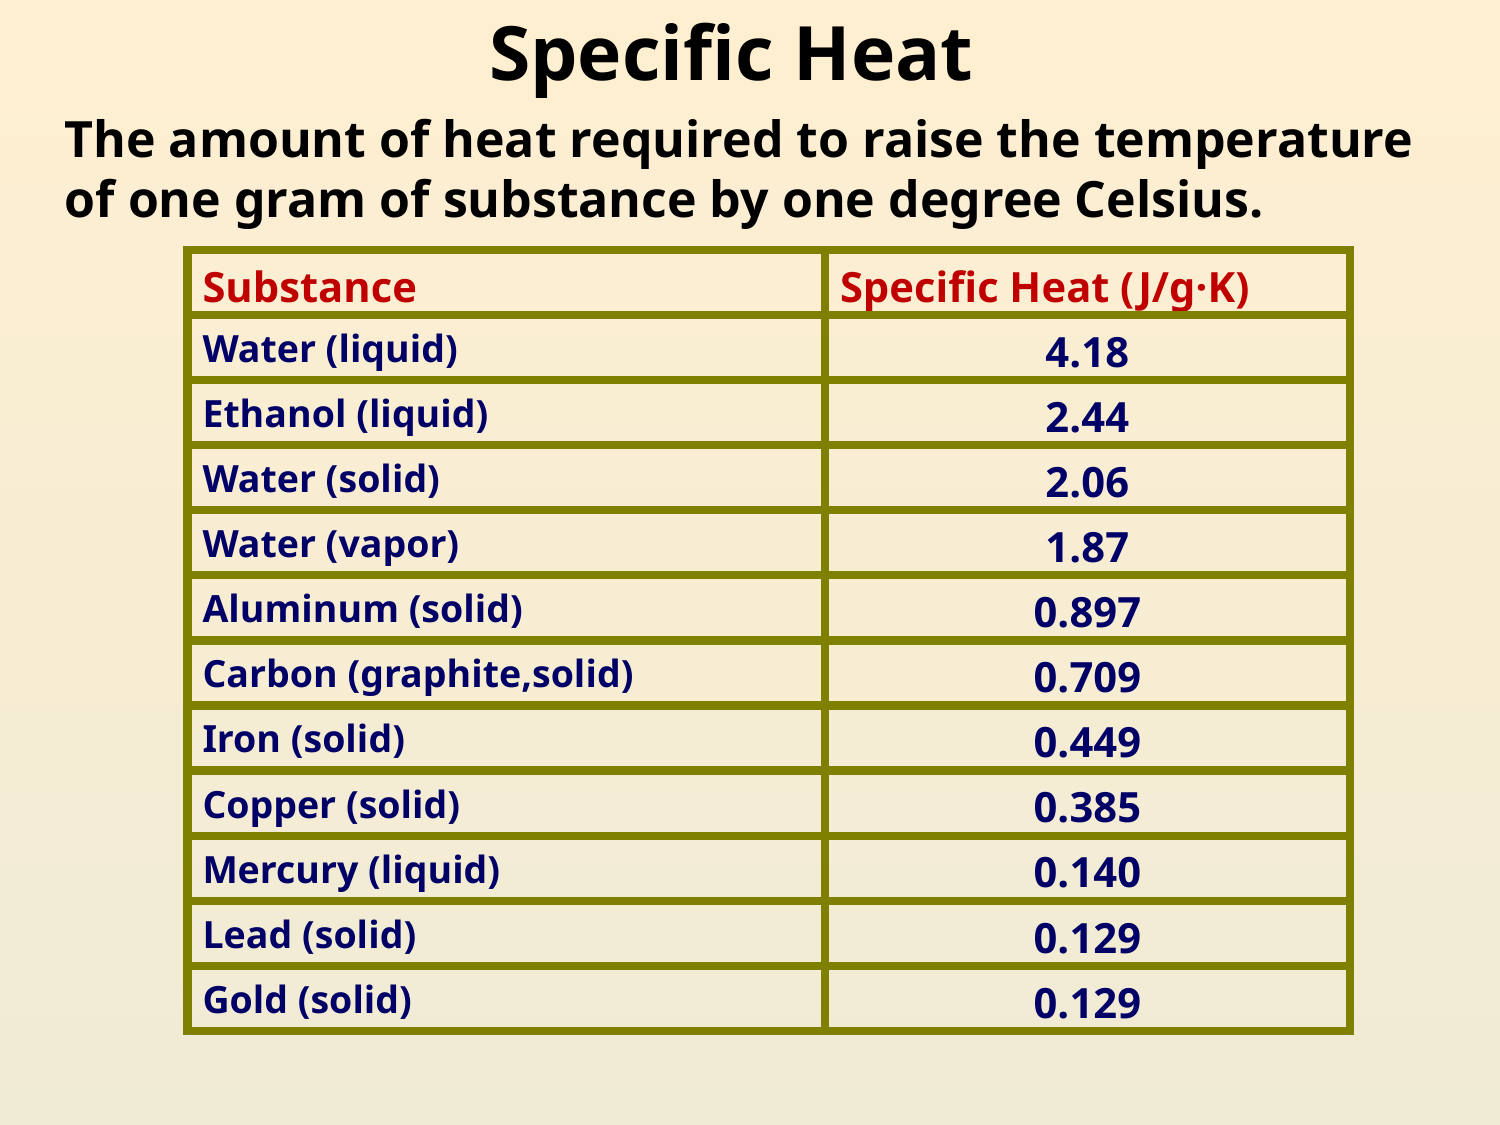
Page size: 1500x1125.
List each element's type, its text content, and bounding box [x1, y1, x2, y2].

table_cell 1.87 [829, 514, 1346, 571]
table_cell Ethanol (liquid) [192, 384, 821, 441]
table_cell Water (vapor) [192, 514, 821, 571]
table_cell 2.06 [829, 449, 1346, 506]
table_cell Iron (solid) [192, 710, 821, 766]
table_cell 4.18 [829, 319, 1346, 376]
title Specific Heat [374, 0, 1088, 99]
table_cell 2.44 [829, 384, 1346, 441]
table_cell Carbon (graphite,solid) [192, 645, 821, 701]
table_cell 0.385 [829, 775, 1346, 832]
table_cell 0.449 [829, 710, 1346, 766]
table_header Specific Heat (J/g·K) [829, 254, 1346, 311]
table_cell Lead (solid) [192, 905, 821, 962]
table_cell 0.129 [829, 905, 1346, 962]
table_cell Gold (solid) [192, 970, 821, 1027]
table_cell Water (liquid) [192, 319, 821, 376]
text_box The amount of heat required to raise the temperature of one gram of substance by one degree Celsius. [49, 99, 1475, 235]
table_cell Water (solid) [192, 449, 821, 506]
table_cell 0.129 [829, 970, 1346, 1027]
table_header Substance [192, 254, 821, 311]
table_cell Mercury (liquid) [192, 840, 821, 897]
table_cell Aluminum (solid) [192, 579, 821, 636]
table_cell Copper (solid) [192, 775, 821, 832]
table_cell 0.709 [829, 645, 1346, 701]
table_cell 0.140 [829, 840, 1346, 897]
table_cell 0.897 [829, 579, 1346, 636]
